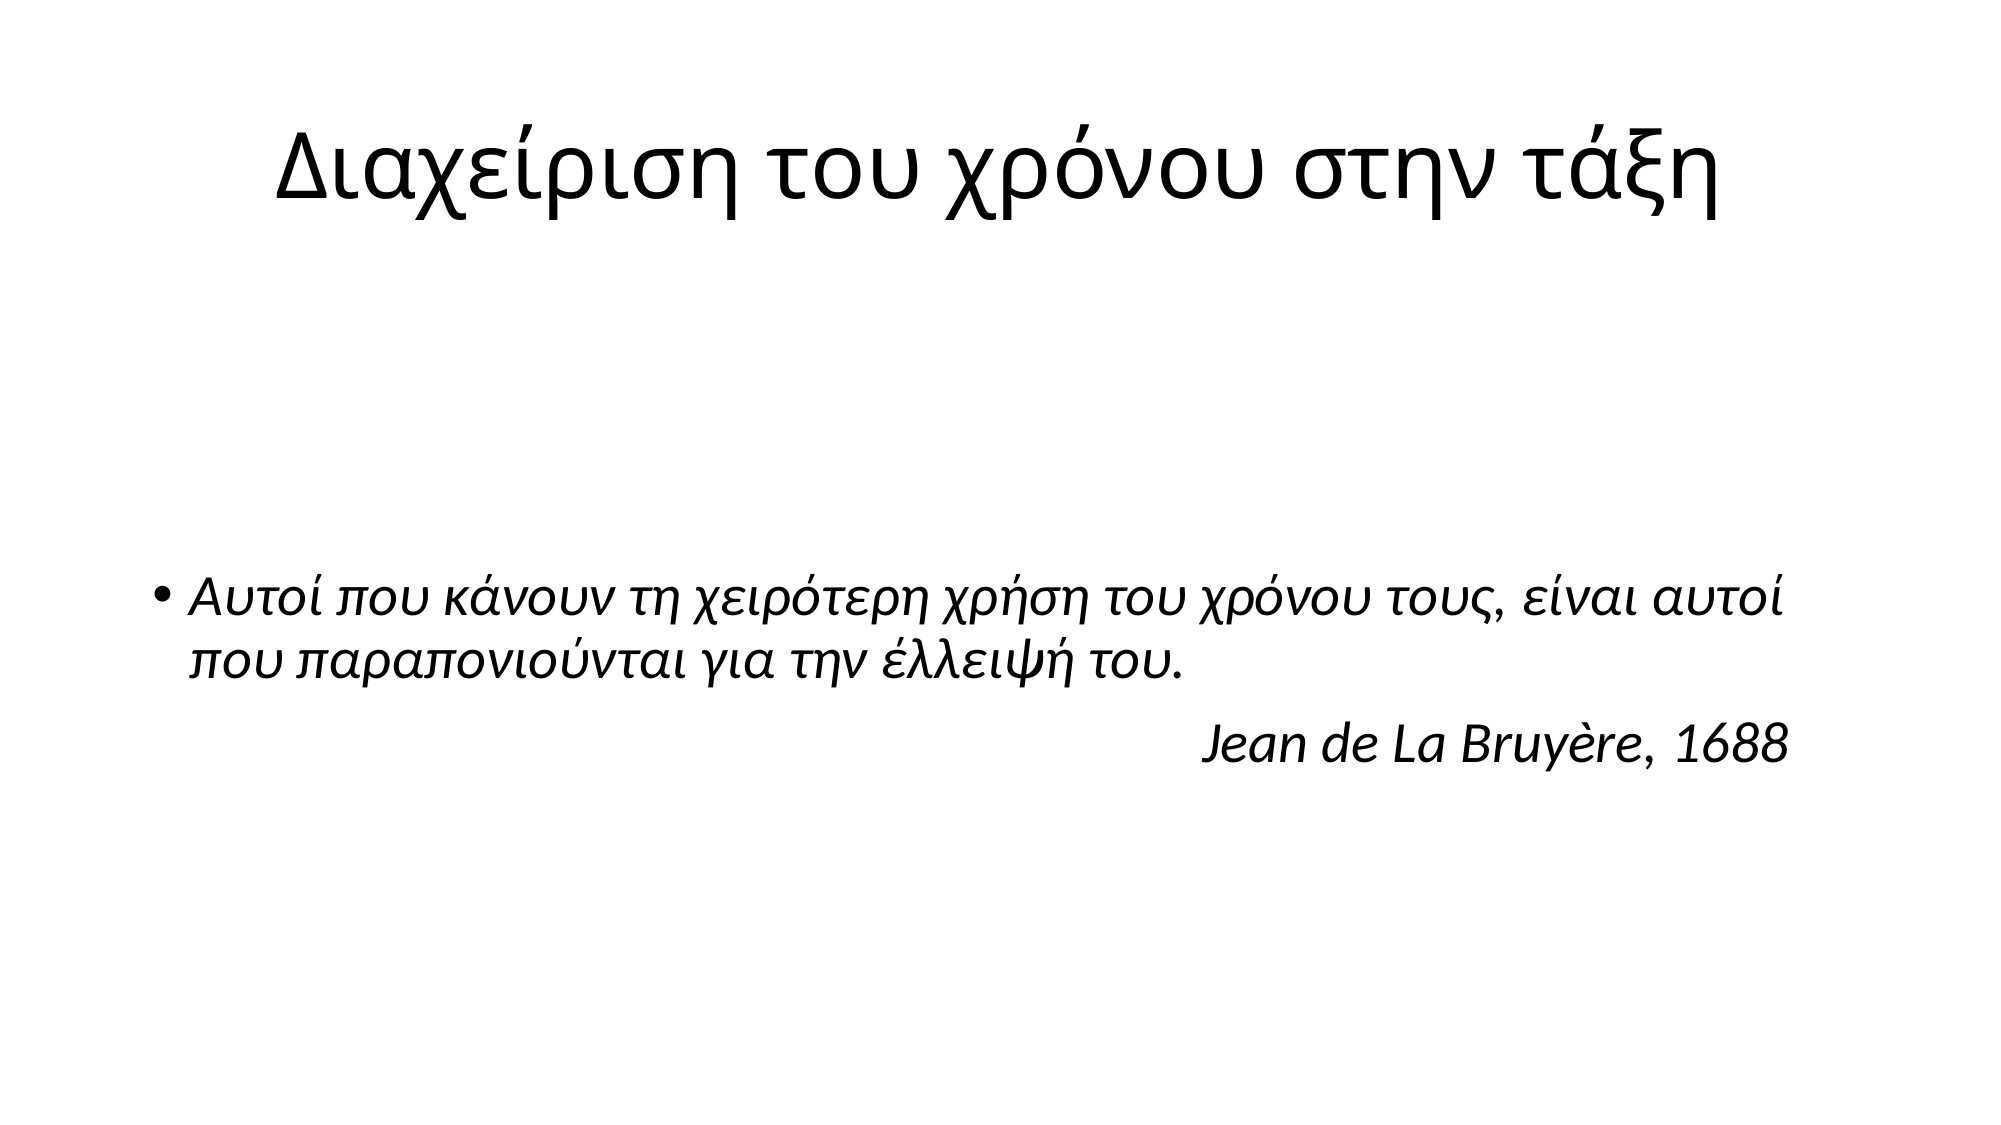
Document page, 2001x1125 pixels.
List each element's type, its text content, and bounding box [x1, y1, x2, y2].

list Αυτοί που κάνουν τη χειρότερη χρήση του χρόνου τους, είναι αυτοί που παραπονιούνται για την έλλειψή του. Jean de La Bruyère, 1688 [137, 299, 1863, 1014]
title Διαχείριση του χρόνου στην τάξη [137, 59, 1863, 278]
